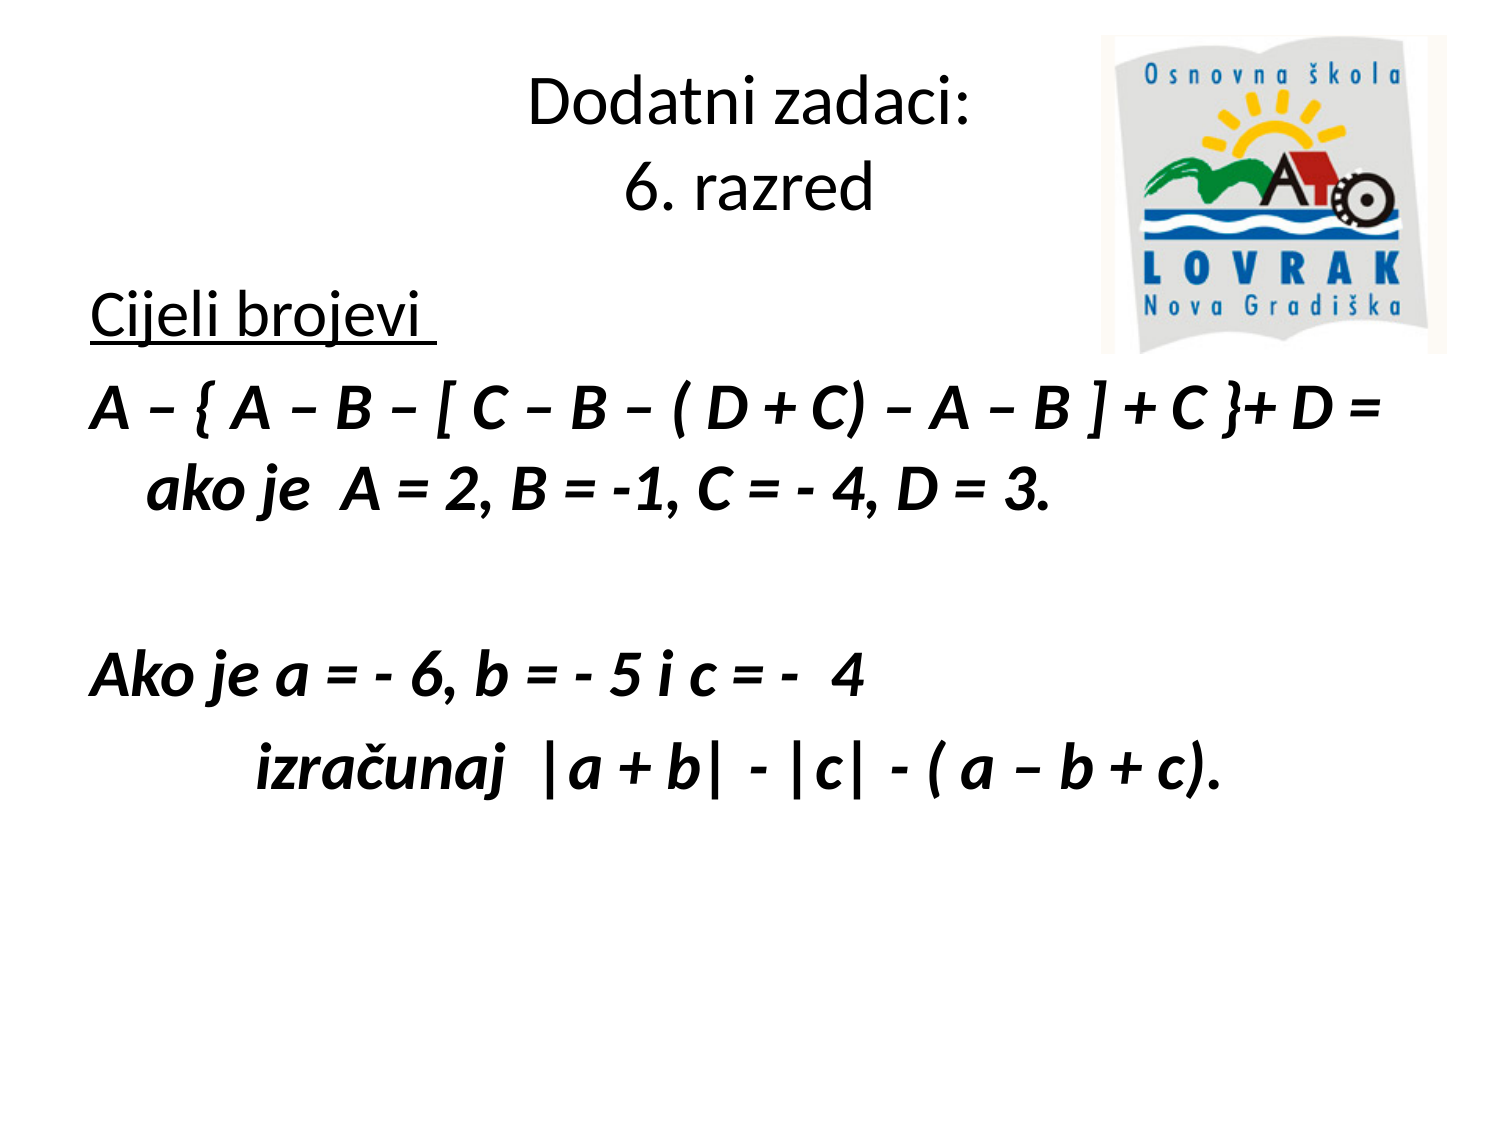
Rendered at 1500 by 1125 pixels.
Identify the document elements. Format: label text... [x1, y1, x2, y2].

title Dodatni zadaci: 6. razred [75, 45, 1096, 233]
list Cijeli brojevi A – { A – B – [ C – B – ( D + C) – A – B ] + C }+ D = ako je A = 2, B = -1, C = - 4, D = 3. Ako je a = - 6, b = - 5 i c = - 4 izračunaj |a + b| - |c| - ( a – b + c). [75, 262, 1425, 1005]
picture [1101, 34, 1448, 355]
